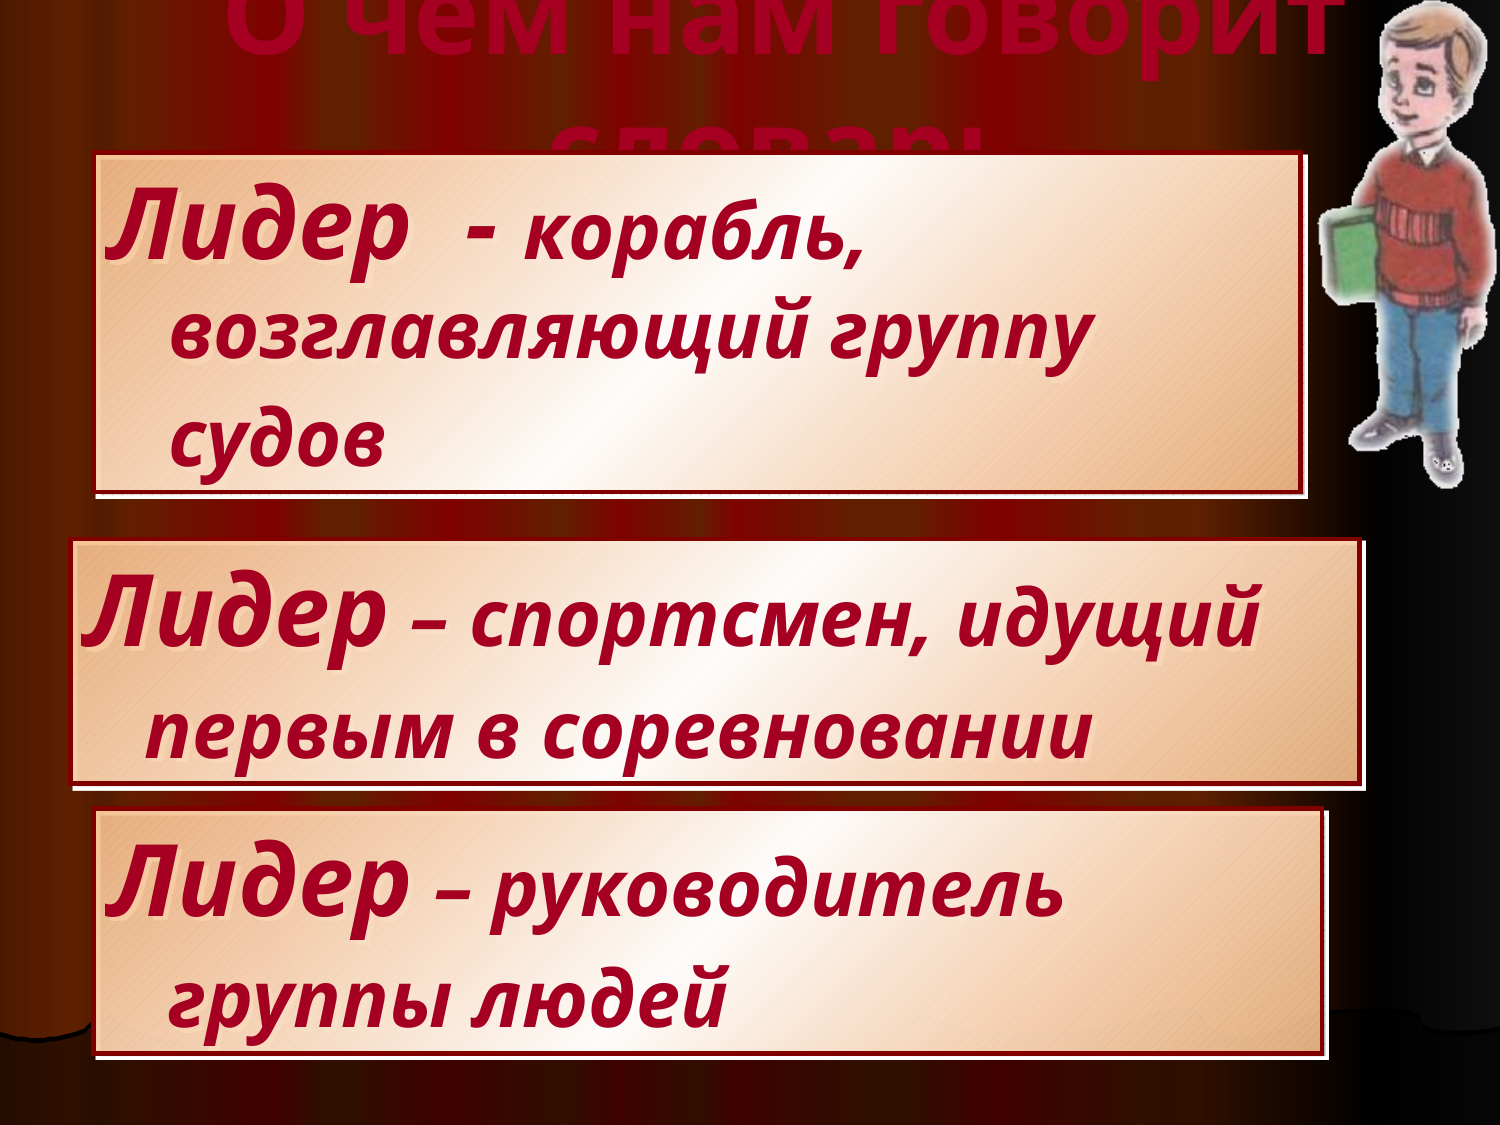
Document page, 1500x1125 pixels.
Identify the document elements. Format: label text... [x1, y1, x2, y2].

title О чём нам говорит словарь [194, 0, 1311, 167]
list [64, 167, 1448, 973]
text_box Лидер – спортсмен, идущий первым в соревновании [70, 539, 1360, 784]
text_box Лидер – руководитель группы людей [93, 808, 1323, 1054]
text_box Лидер - корабль, возглавляющий группу судов [93, 152, 1301, 492]
picture [1313, 0, 1500, 492]
